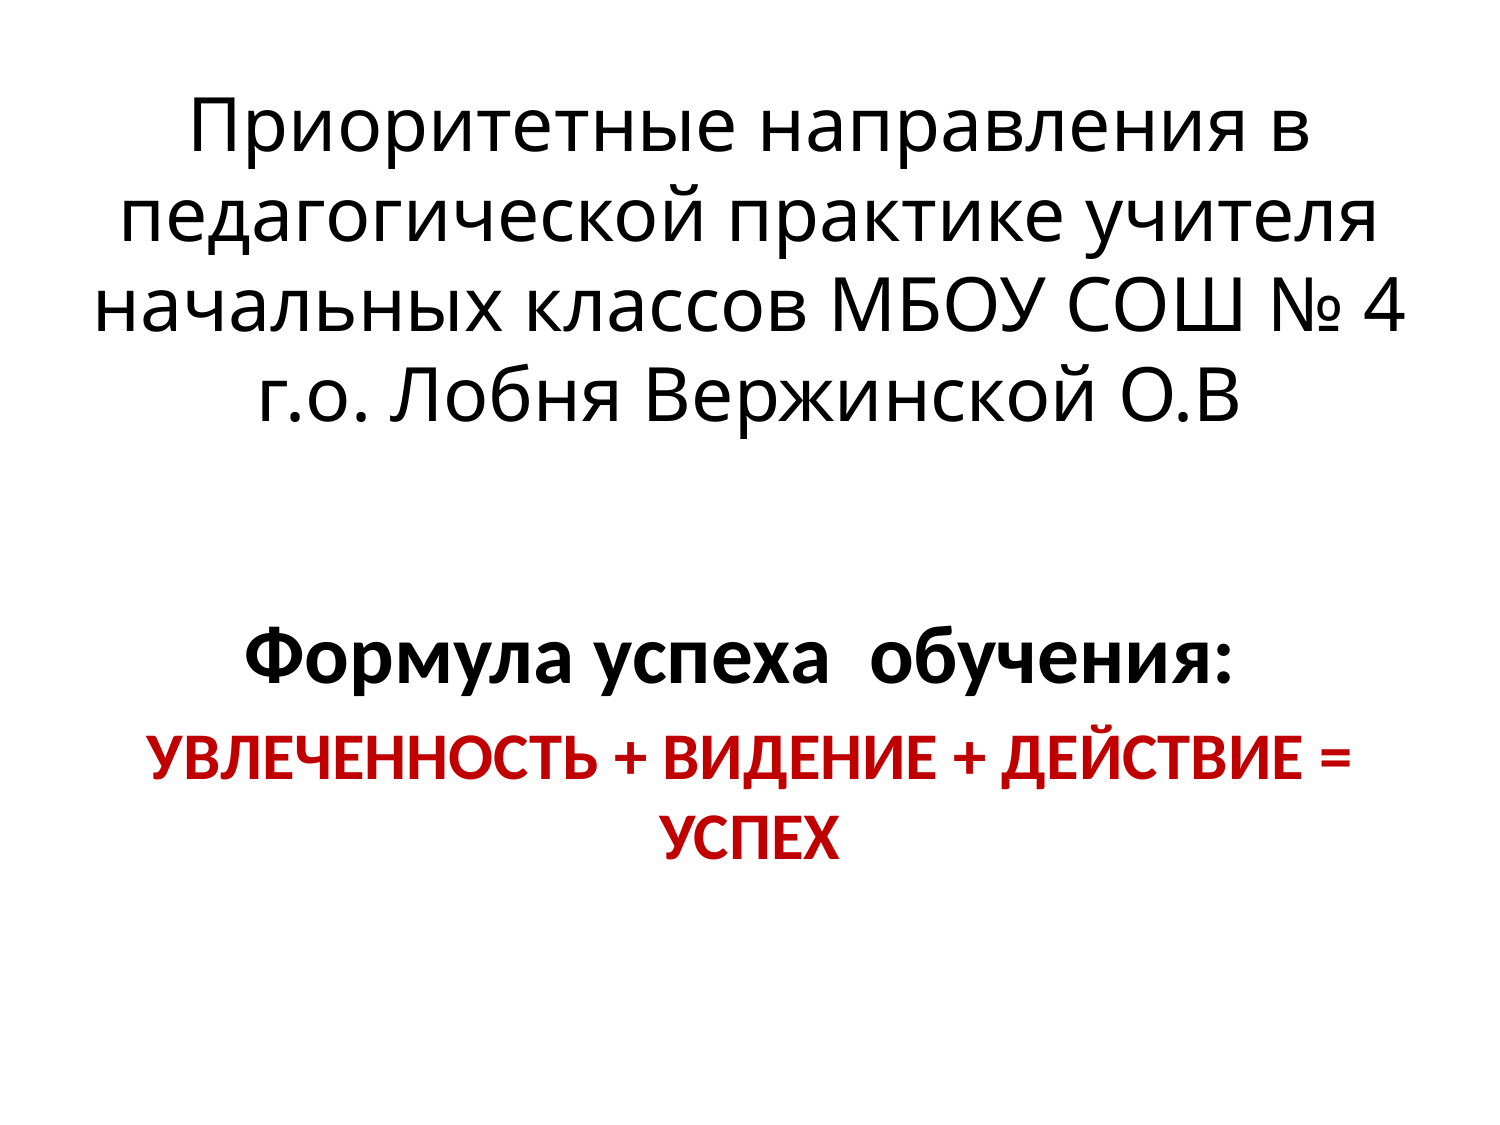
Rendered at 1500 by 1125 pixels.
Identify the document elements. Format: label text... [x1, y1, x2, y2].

title Приоритетные направления в педагогической практике учителя начальных классов МБОУ СОШ № 4 г.о. Лобня Вержинской О.В [75, 45, 1425, 262]
list Формула успеха обучения: УВЛЕЧЕННОСТЬ + ВИДЕНИЕ + ДЕЙСТВИЕ = УСПЕХ [75, 262, 1425, 1005]
